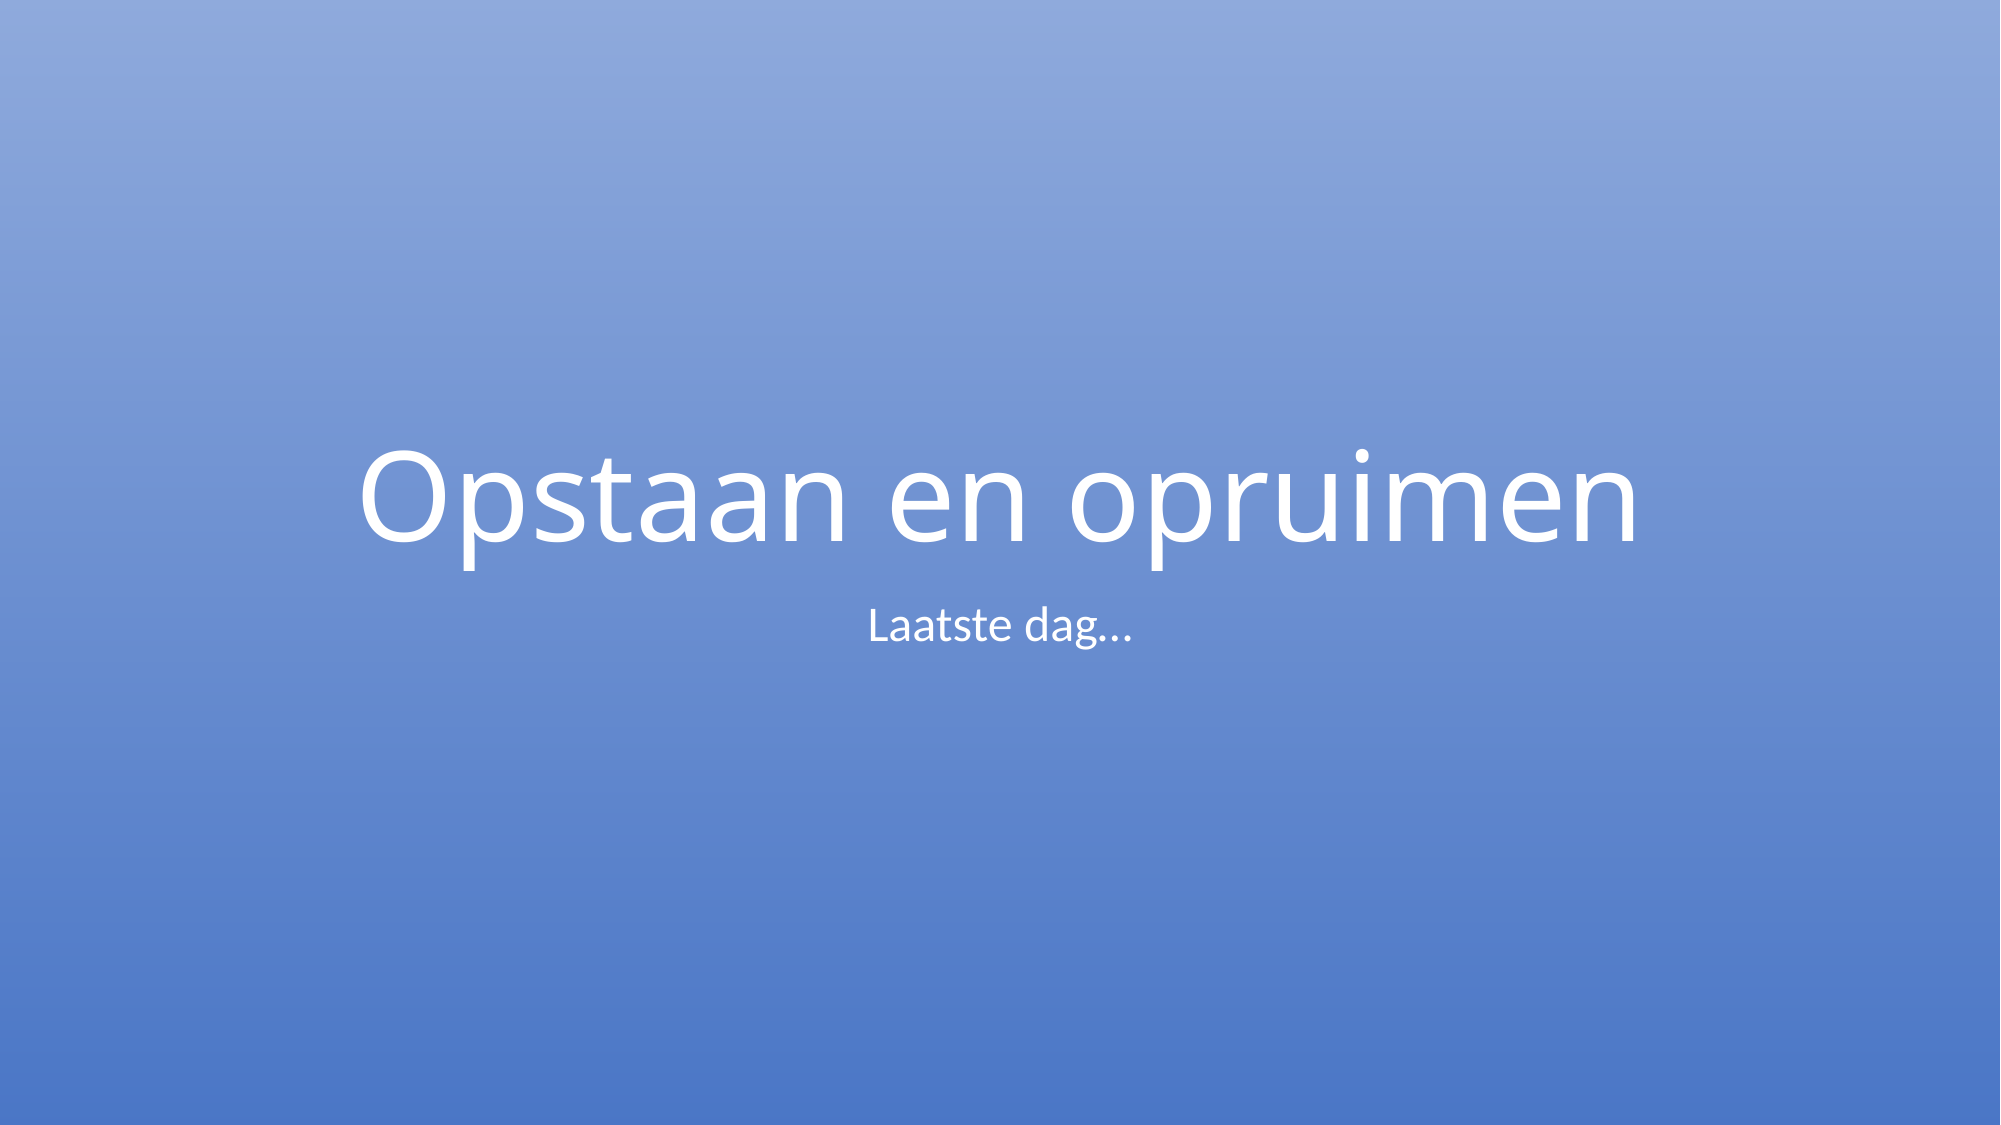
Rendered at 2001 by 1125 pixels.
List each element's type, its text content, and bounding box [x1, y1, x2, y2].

title Opstaan en opruimen [249, 184, 1750, 576]
subtitle Laatste dag… [249, 590, 1750, 863]
